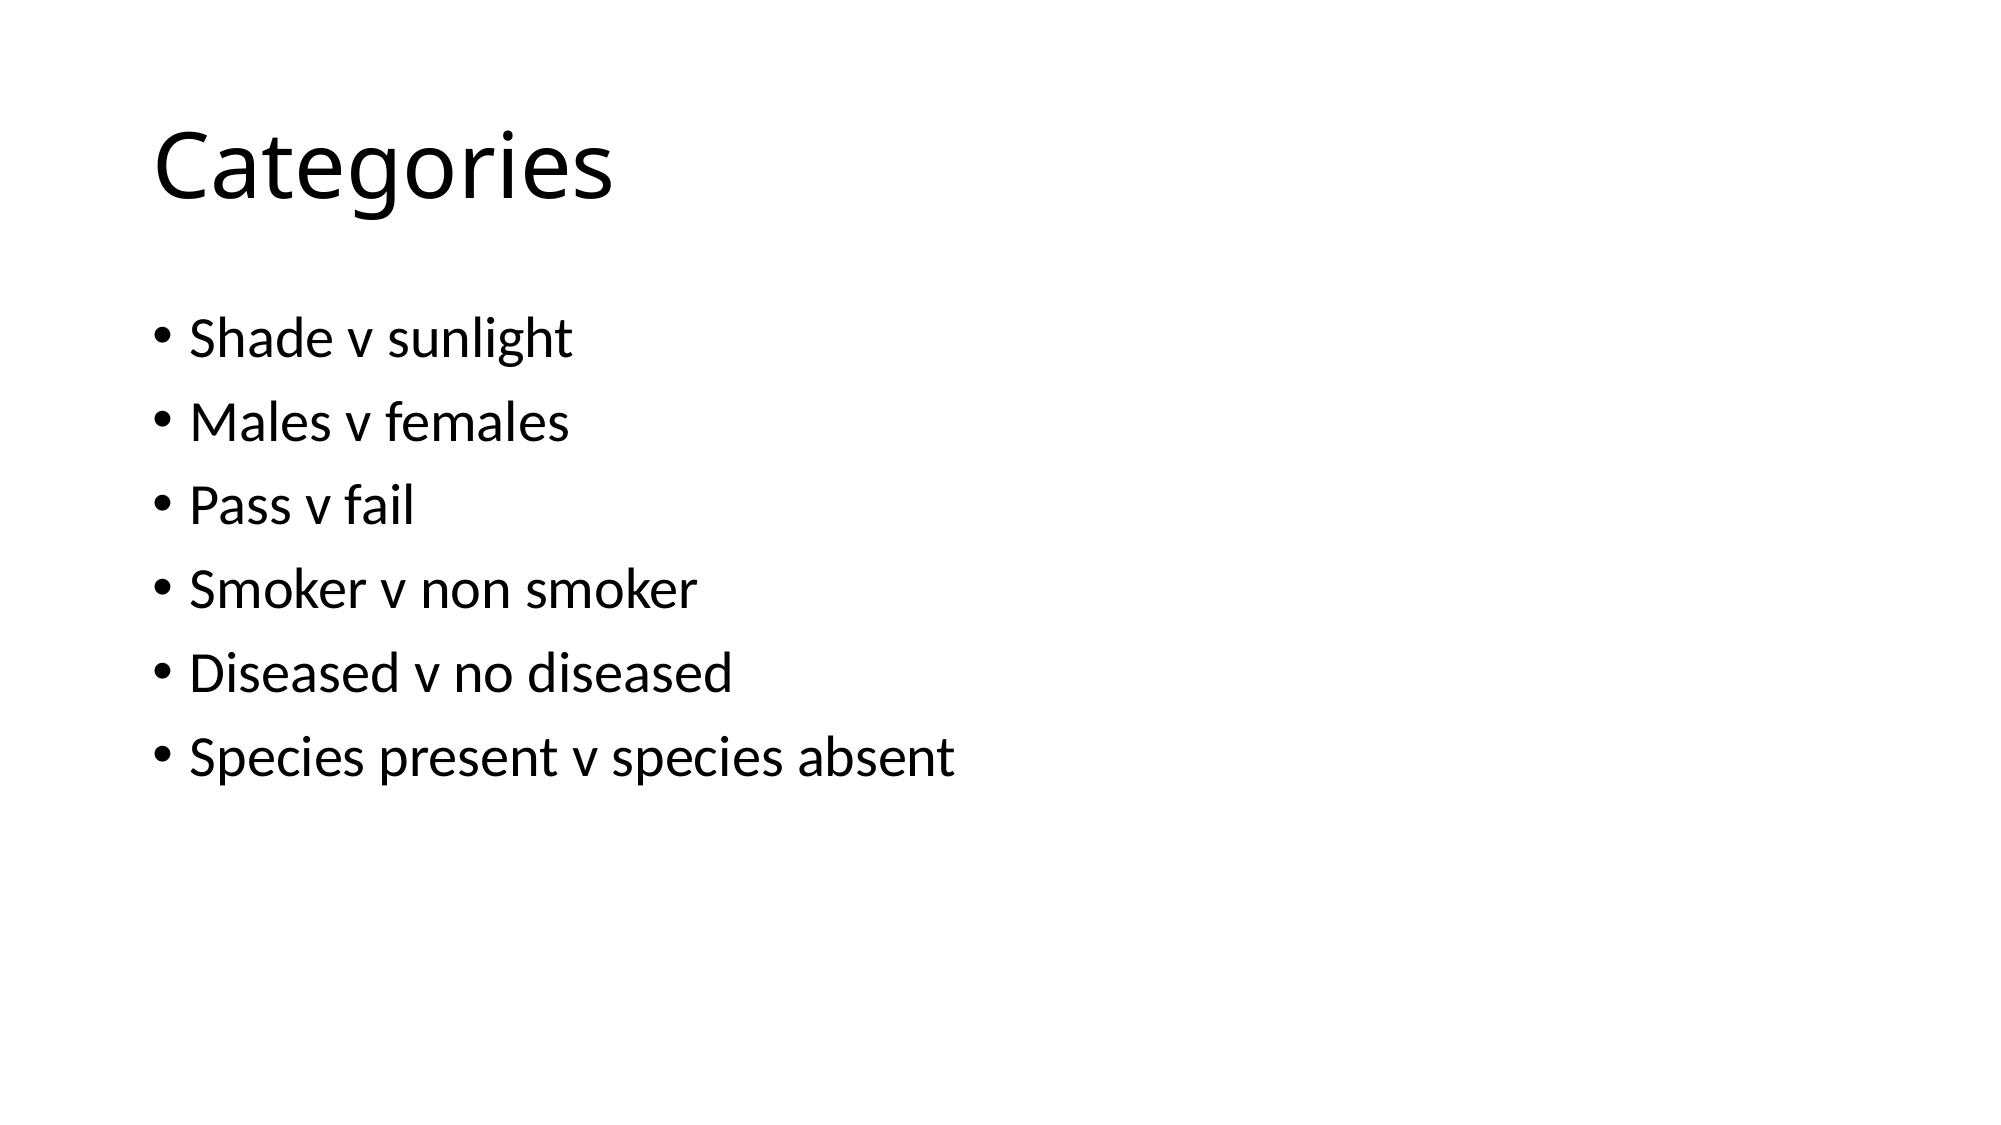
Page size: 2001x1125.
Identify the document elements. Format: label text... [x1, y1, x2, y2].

list Shade v sunlight Males v females Pass v fail Smoker v non smoker Diseased v no diseased Species present v species absent [137, 299, 1863, 1014]
title Categories [137, 59, 1863, 278]
